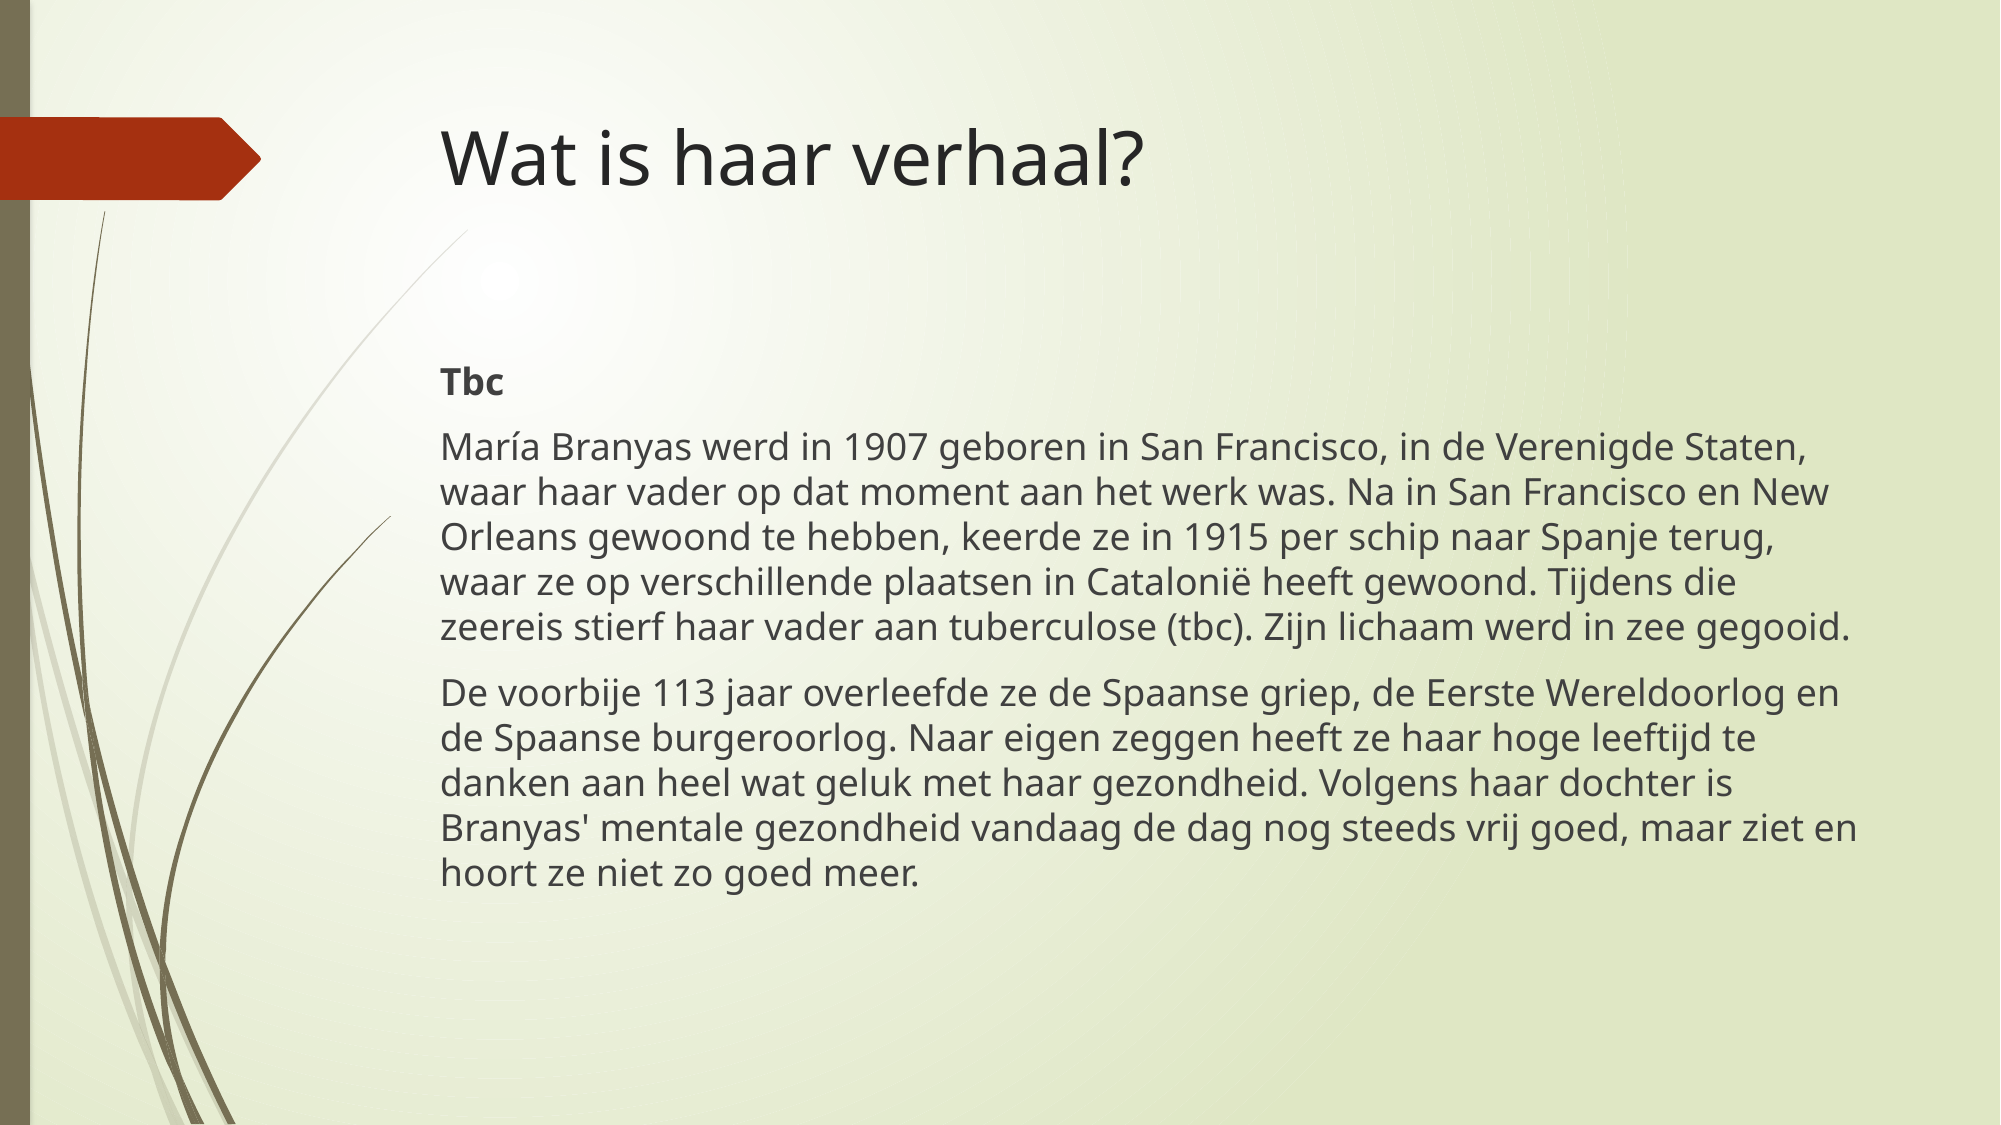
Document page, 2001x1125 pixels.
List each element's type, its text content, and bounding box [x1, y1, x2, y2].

list Tbc María Branyas werd in 1907 geboren in San Francisco, in de Verenigde Staten, waar haar vader op dat moment aan het werk was. Na in San Francisco en New Orleans gewoond te hebben, keerde ze in 1915 per schip naar Spanje terug, waar ze op verschillende plaatsen in Catalonië heeft gewoond. Tijdens die zeereis stierf haar vader aan tuberculose (tbc). Zijn lichaam werd in zee gegooid. De voorbije 113 jaar overleefde ze de Spaanse griep, de Eerste Wereldoorlog en de Spaanse burgeroorlog. Naar eigen zeggen heeft ze haar hoge leeftijd te danken aan heel wat geluk met haar gezondheid. Volgens haar dochter is Branyas' mentale gezondheid vandaag de dag nog steeds vrij goed, maar ziet en hoort ze niet zo goed meer. [424, 350, 1888, 970]
title Wat is haar verhaal? [425, 102, 1888, 313]
